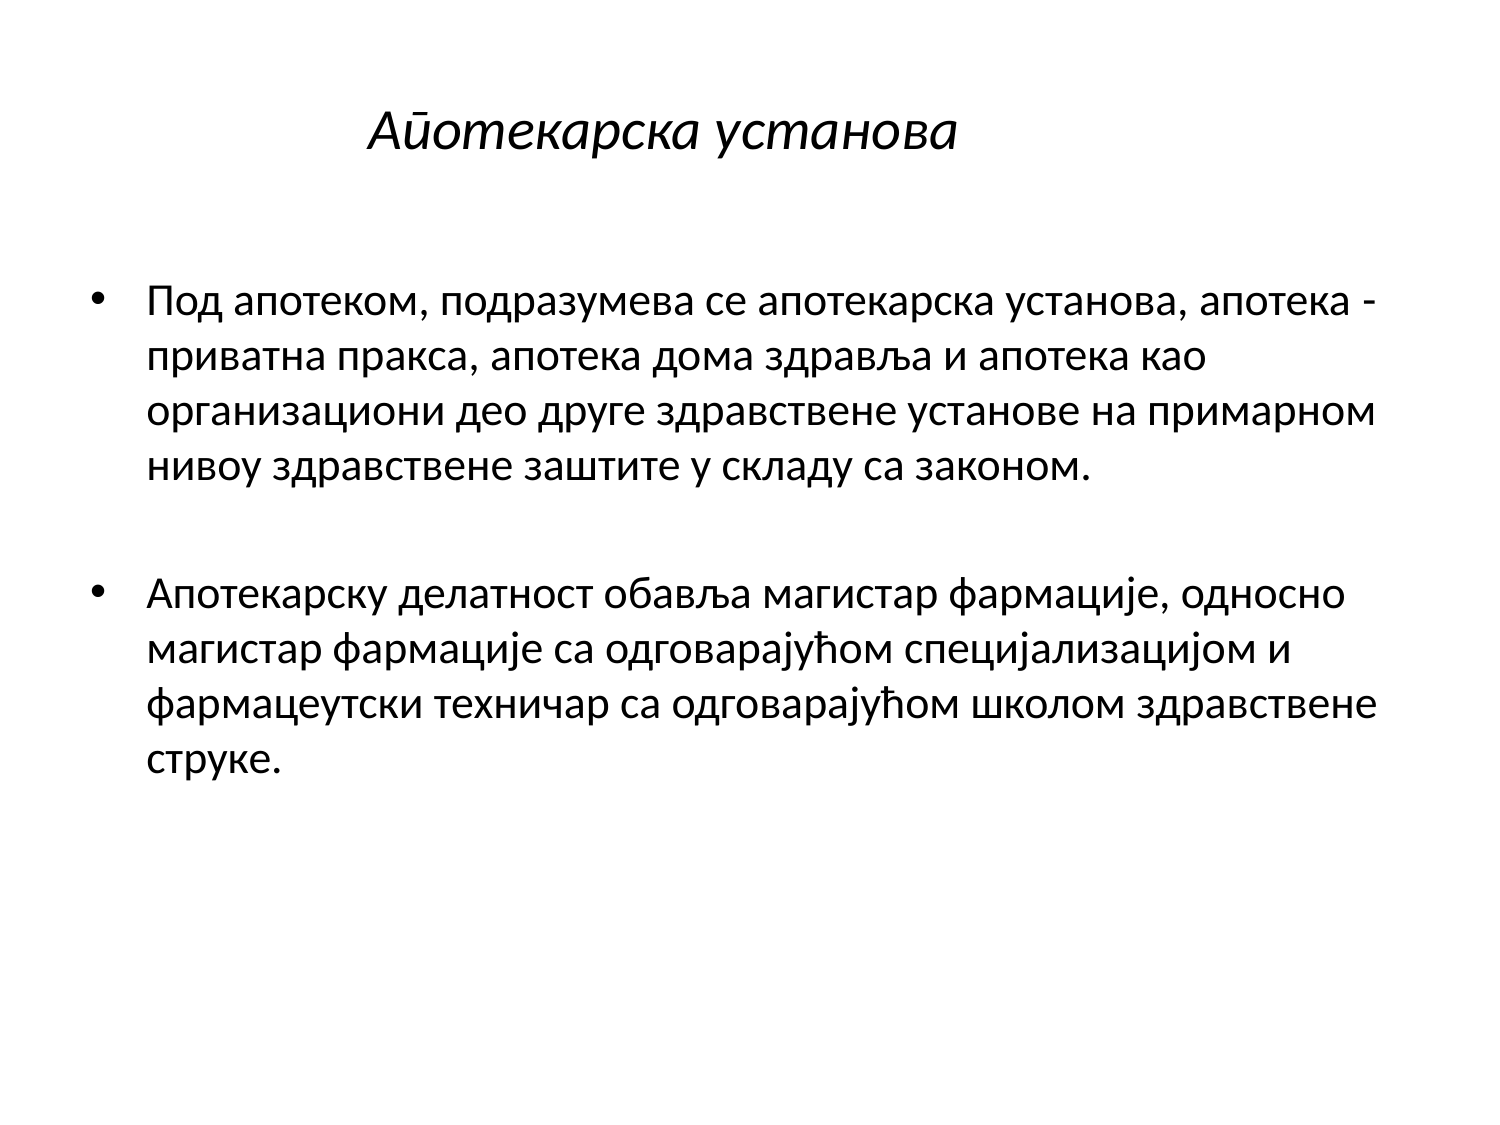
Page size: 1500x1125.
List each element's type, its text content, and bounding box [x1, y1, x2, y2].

list Под апотеком, подразумева се апотекарска установа, апотека - приватна пракса, апотека дома здравља и апотека као организациони део друге здравствене установе на примарном нивоу здравствене заштите у складу са законом. Апотекарску делатност обавља магистар фармације, односно магистар фармације са одговарајућом специјализацијом и фармацеутски техничар са одговарајућом школом здравствене струке. [75, 262, 1425, 1005]
title Апотекарска установа [76, 78, 1265, 175]
